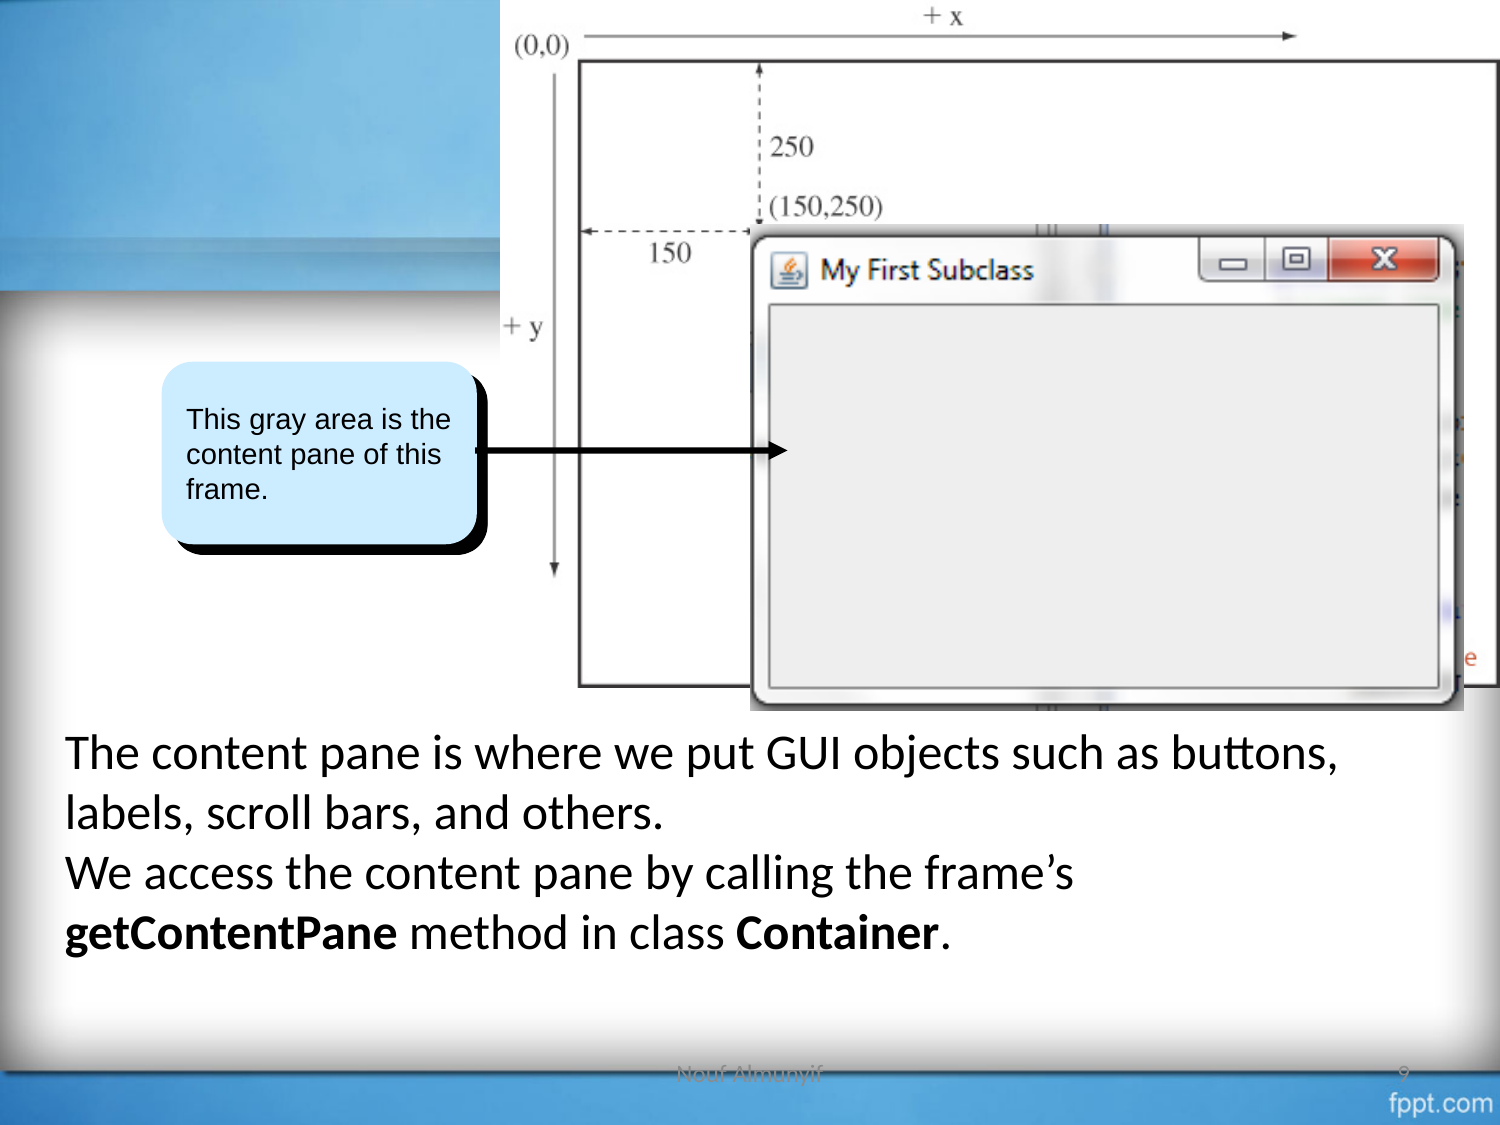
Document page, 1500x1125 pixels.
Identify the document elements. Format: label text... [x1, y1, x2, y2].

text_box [161, 361, 788, 544]
picture [0, 0, 1500, 1125]
footer Nouf Almunyif [512, 1042, 988, 1103]
slide_number 9 [1074, 1042, 1425, 1103]
text_box The content pane is where we put GUI objects such as buttons, labels, scroll bars, and others. We access the content pane by calling the frame’s getContentPane method in class Container. [50, 712, 1375, 968]
